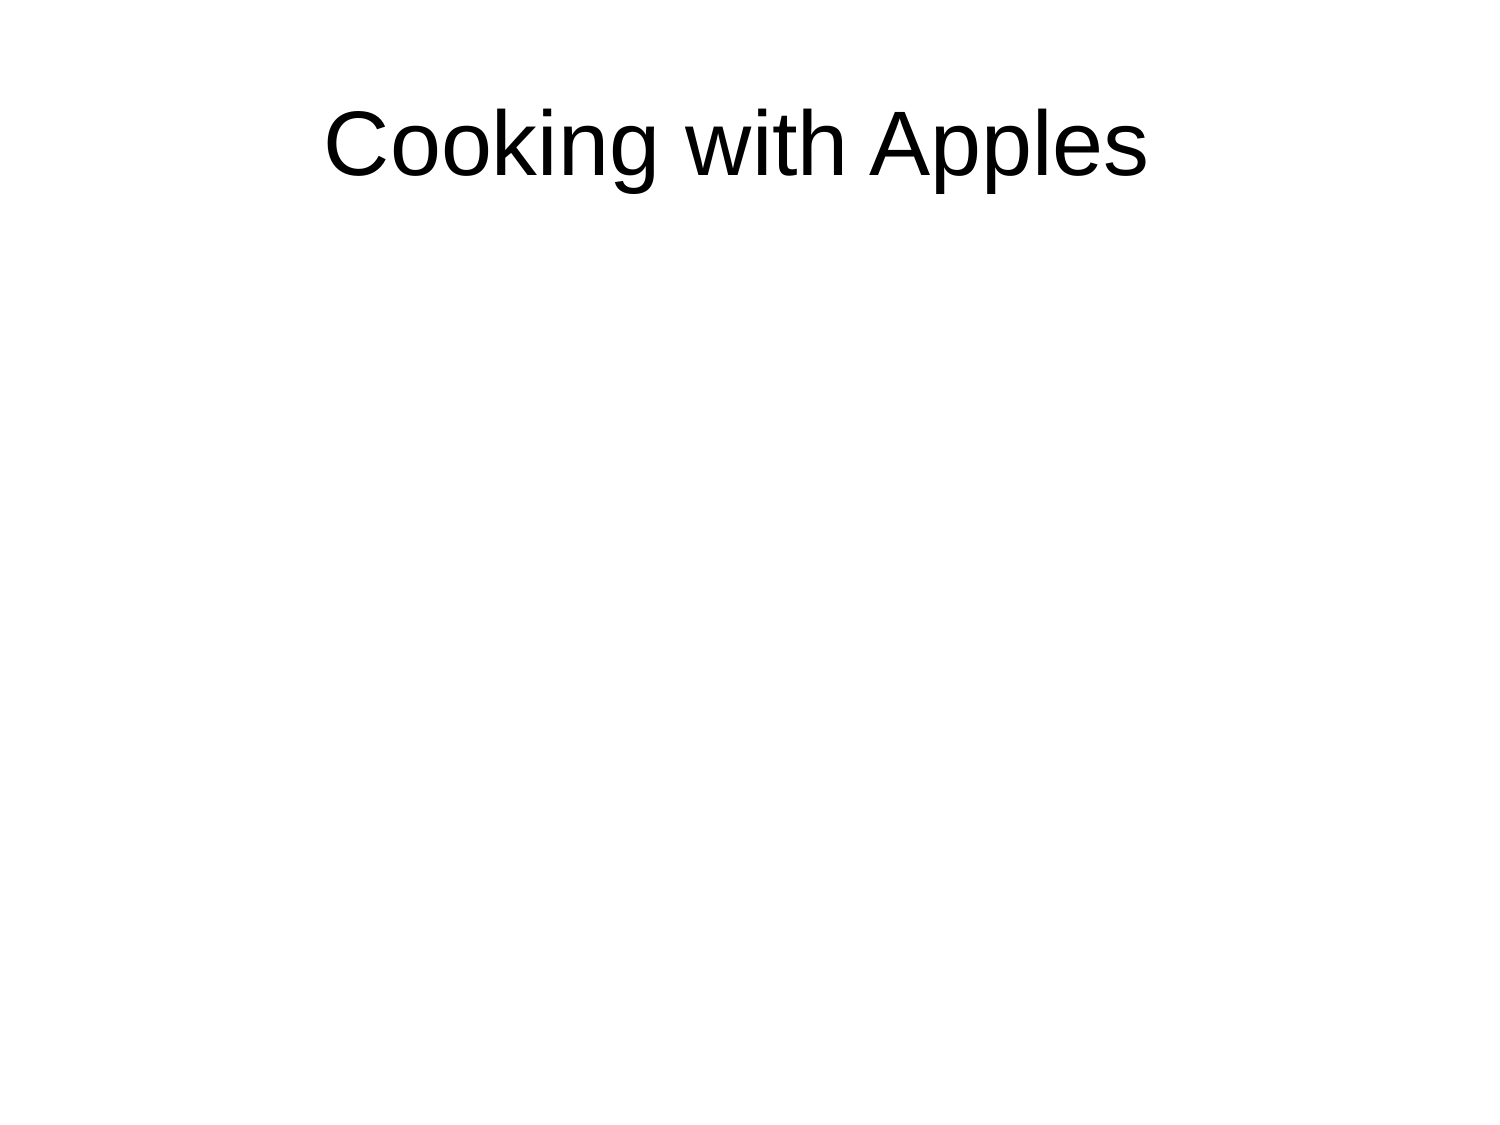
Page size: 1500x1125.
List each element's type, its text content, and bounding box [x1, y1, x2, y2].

title Cooking with Apples [74, 44, 1426, 233]
